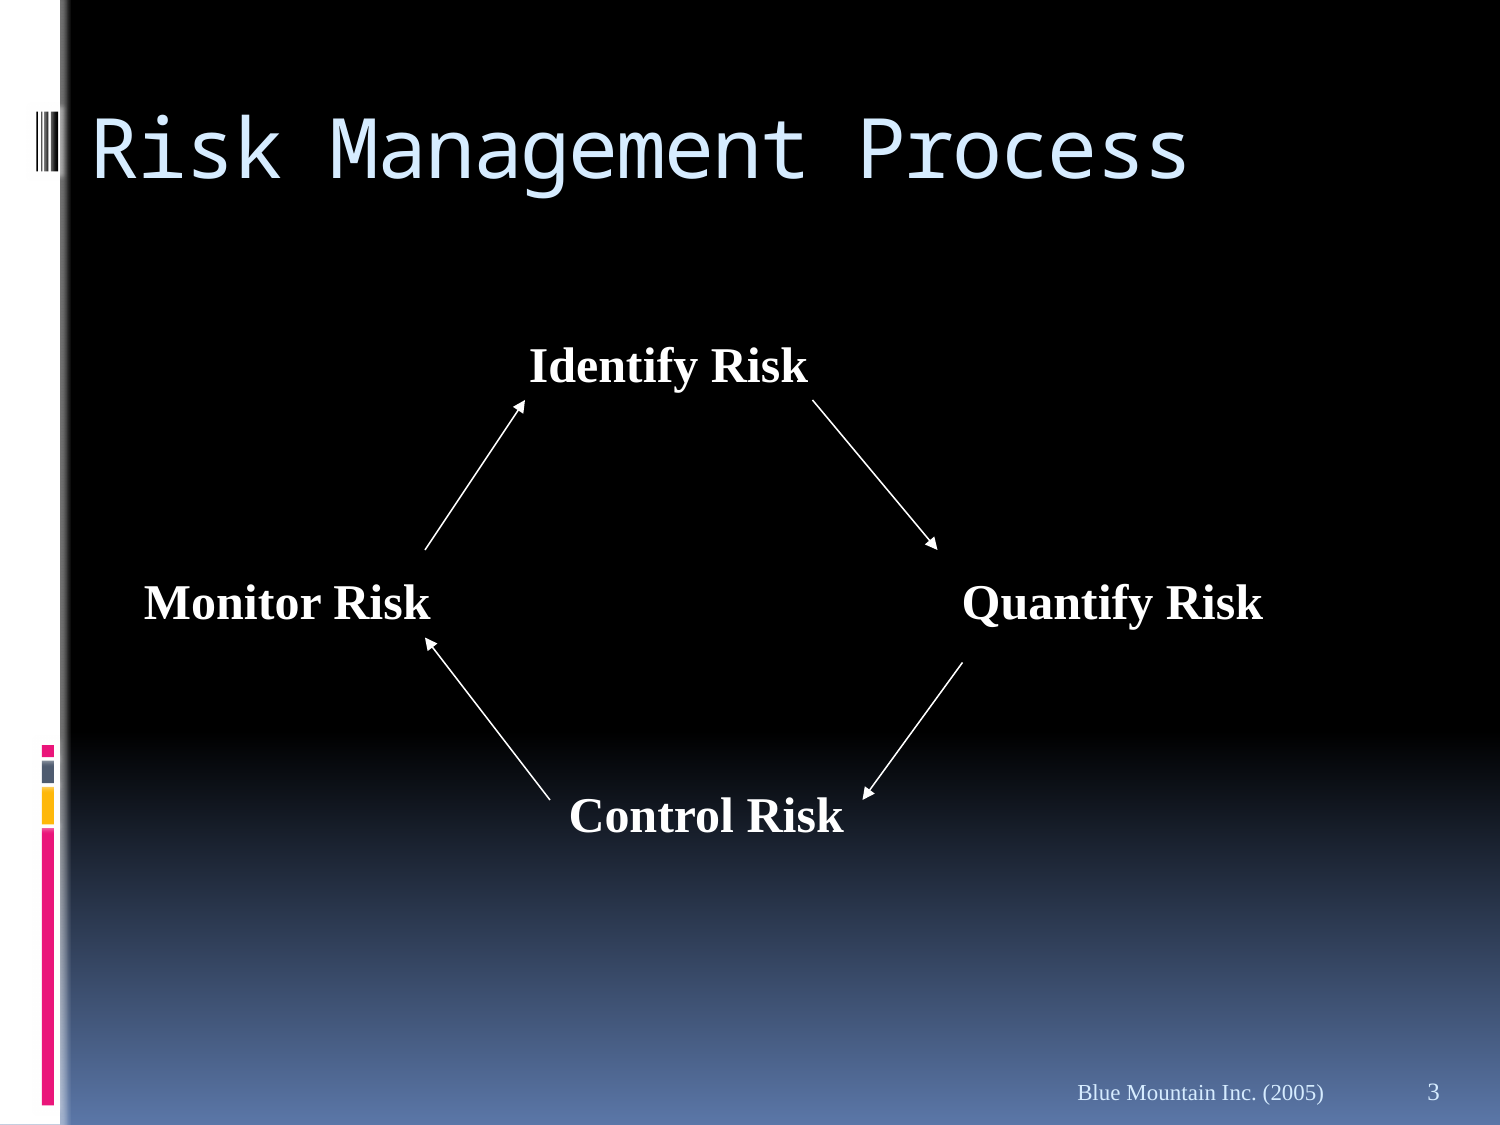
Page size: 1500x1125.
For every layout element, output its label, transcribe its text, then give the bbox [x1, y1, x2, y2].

text_box Control Risk [500, 774, 913, 850]
text_box [424, 399, 526, 551]
slide_number 3 [1412, 1052, 1488, 1113]
text_box Quantify Risk [912, 562, 1313, 638]
text_box [812, 399, 938, 550]
text_box Identify Risk [500, 324, 838, 400]
slide_number Blue Mountain Inc. (2005) [1062, 1052, 1412, 1113]
title Risk Management Process [74, 87, 1425, 221]
text_box [424, 637, 551, 801]
text_box [862, 662, 963, 800]
text_box Monitor Risk [99, 562, 475, 638]
